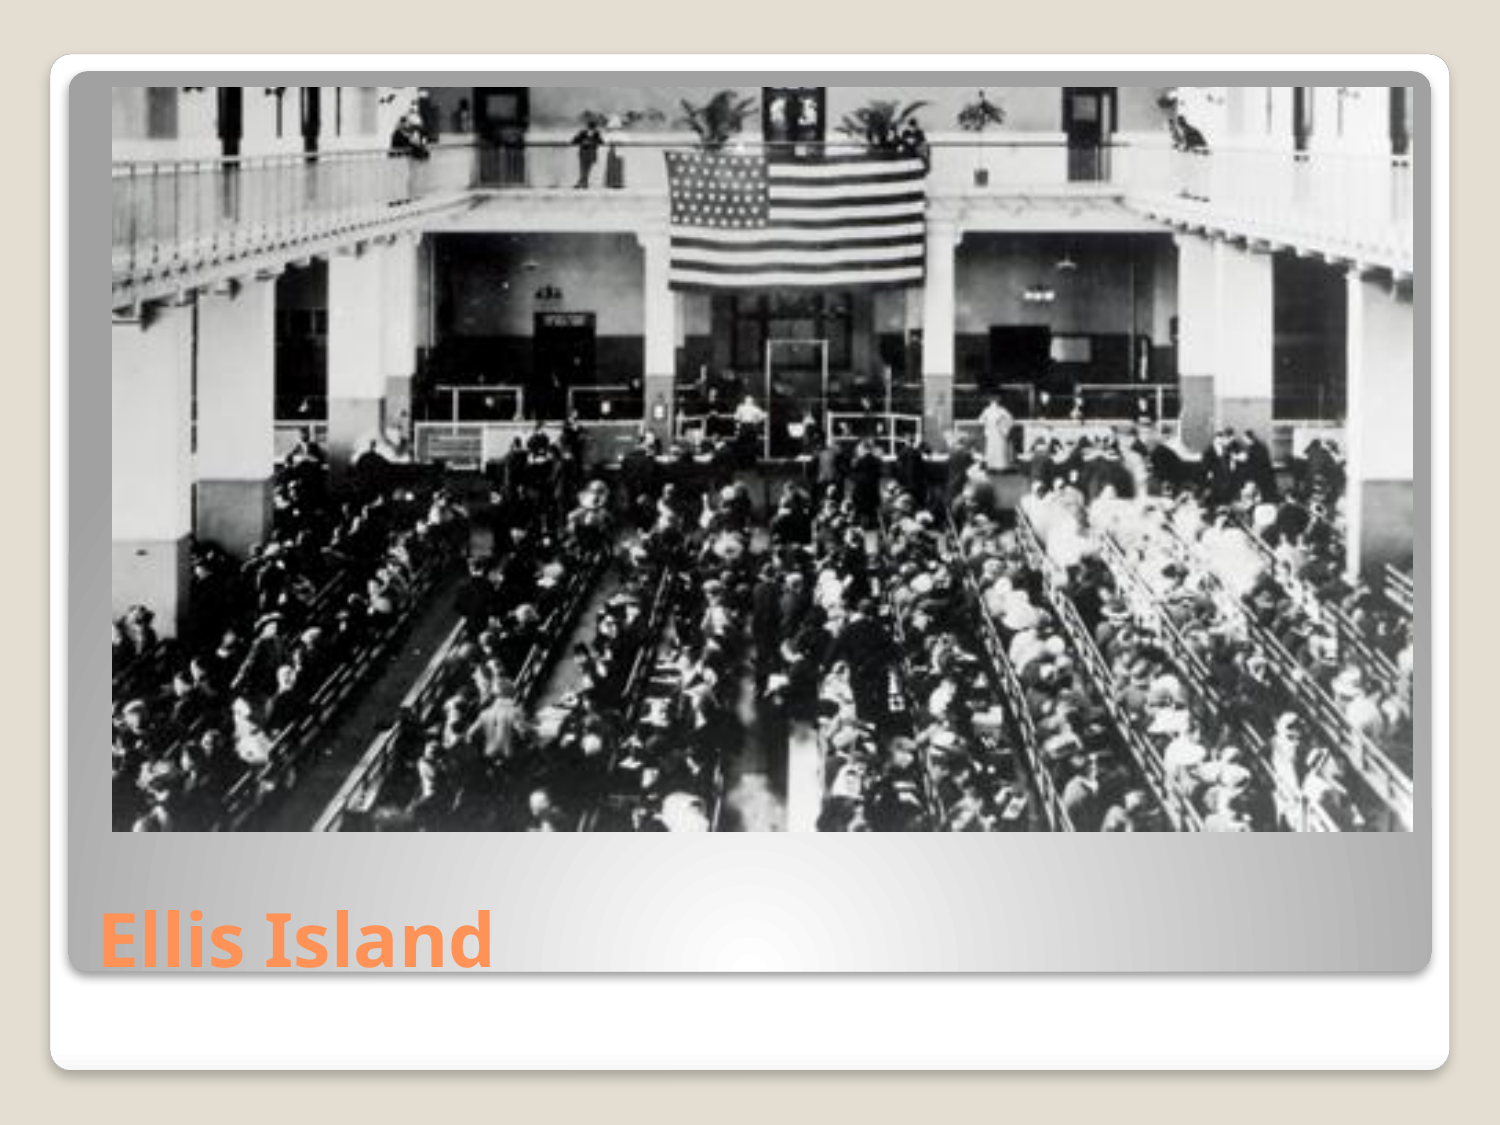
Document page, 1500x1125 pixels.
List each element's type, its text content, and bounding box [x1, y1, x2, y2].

title Ellis Island [82, 817, 1425, 990]
picture [112, 87, 1413, 832]
